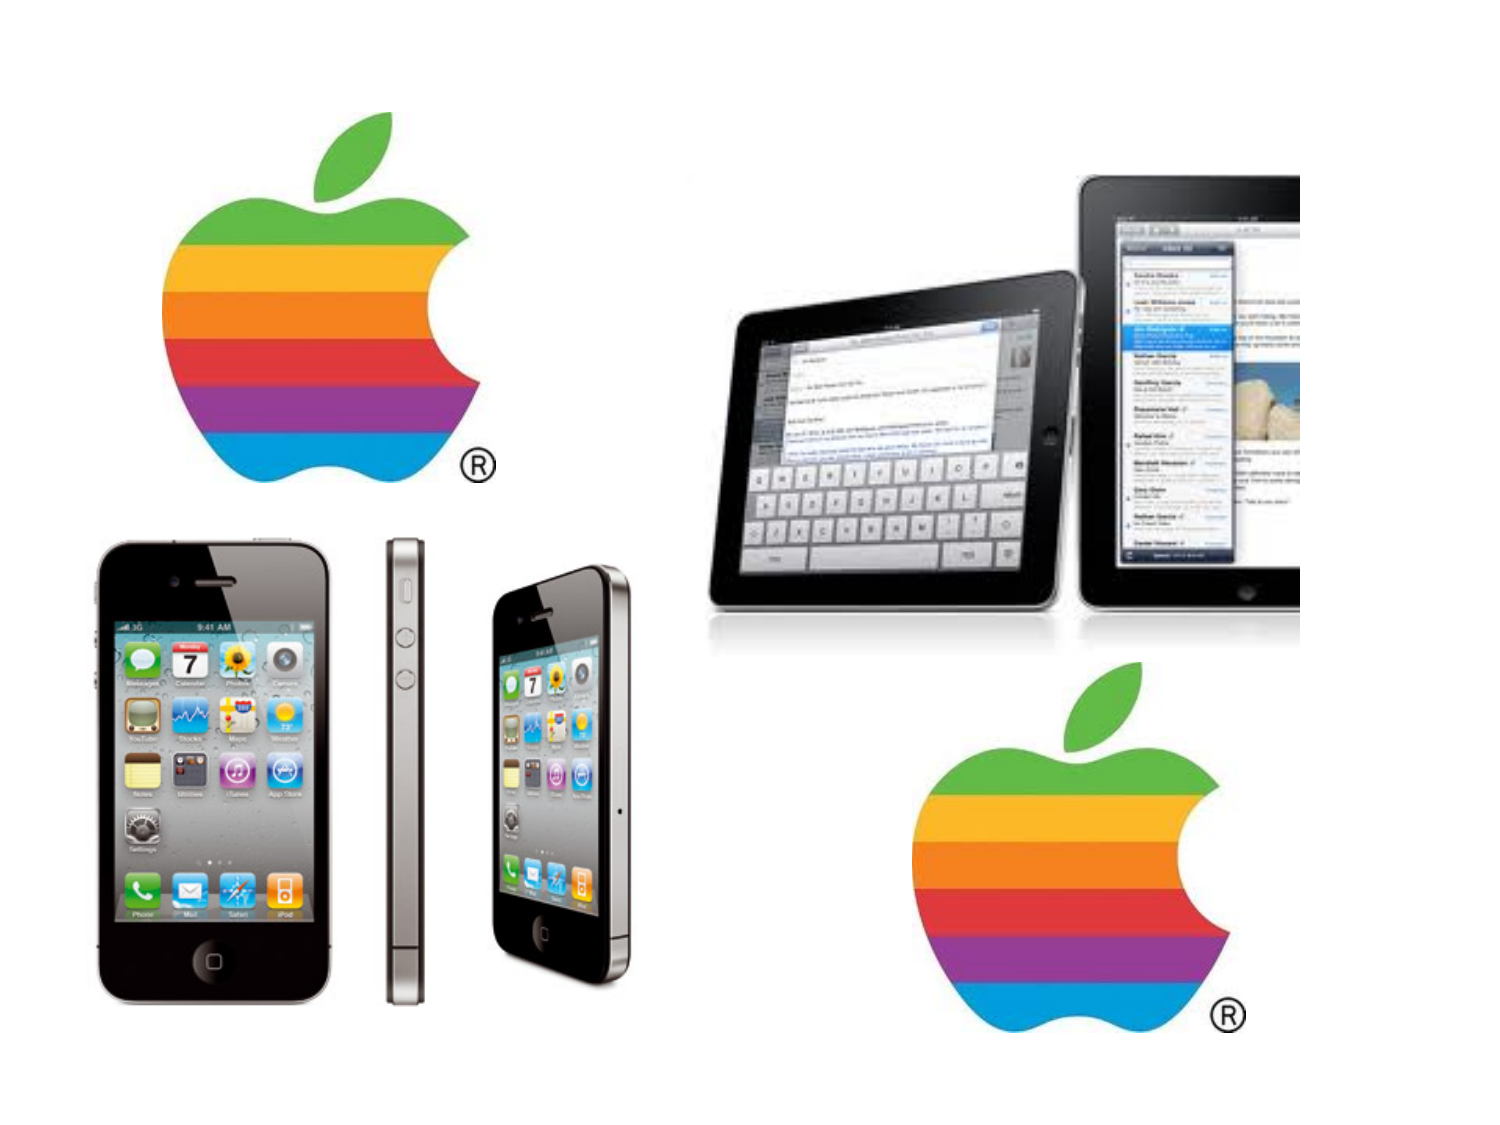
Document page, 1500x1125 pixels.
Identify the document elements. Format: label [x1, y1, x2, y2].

picture [912, 662, 1246, 1034]
picture [162, 112, 496, 484]
picture [74, 174, 1301, 1007]
